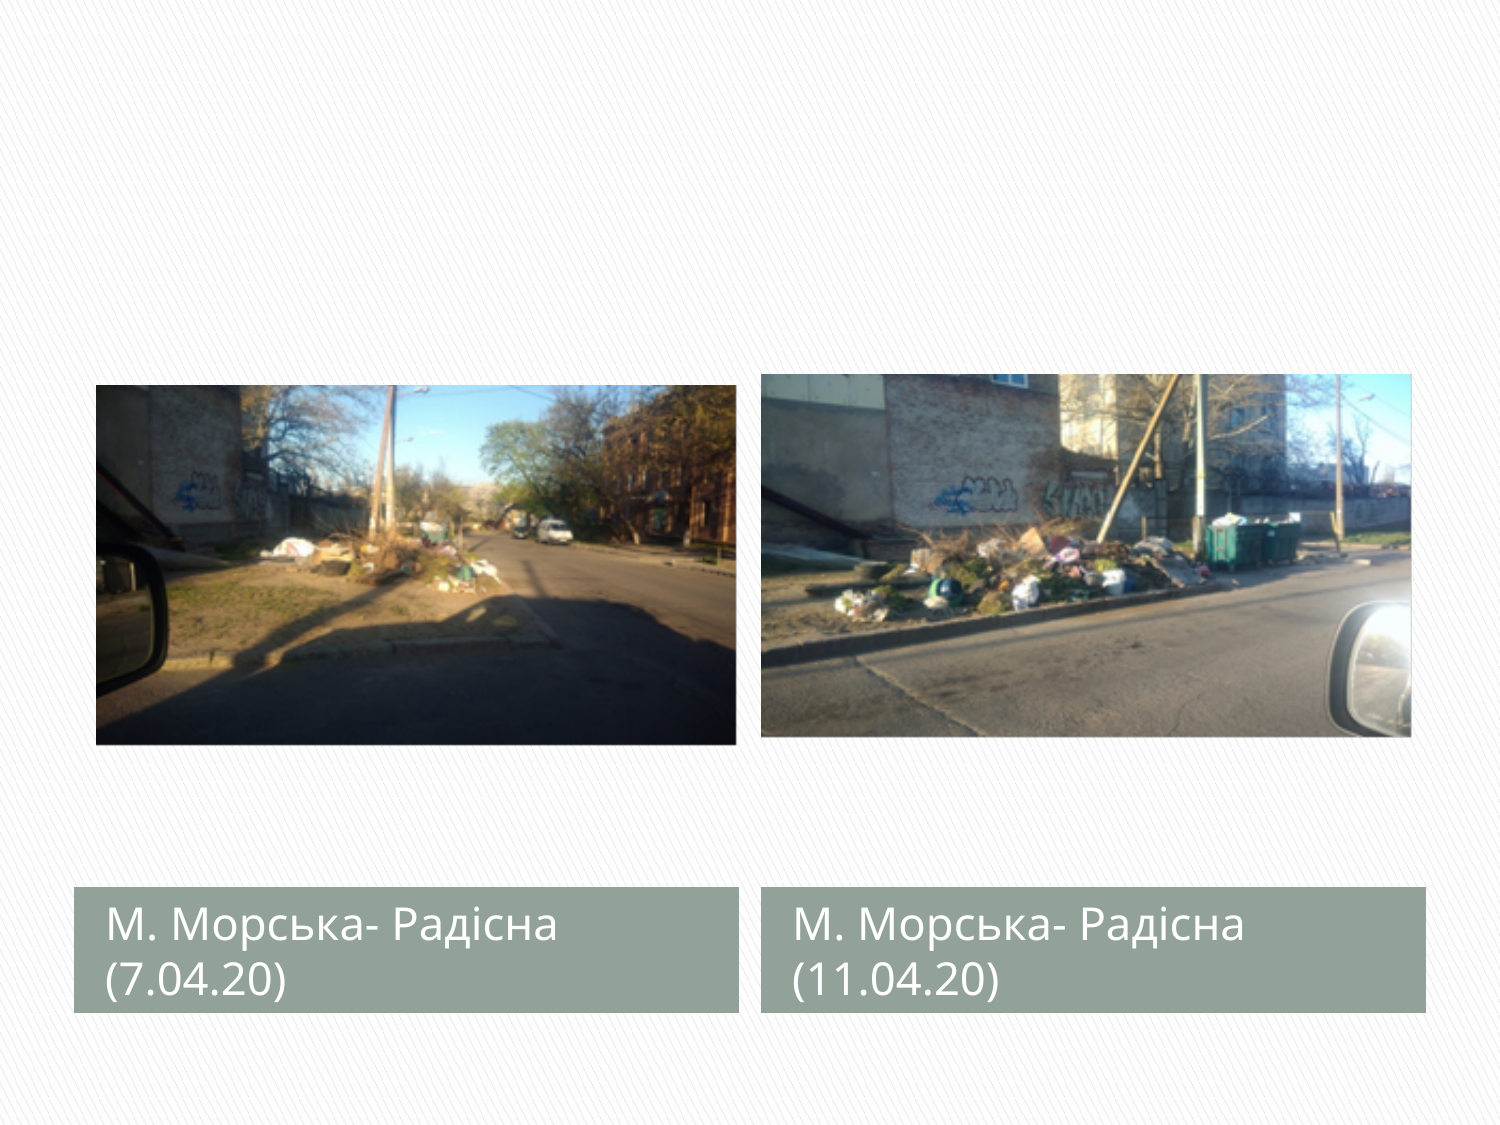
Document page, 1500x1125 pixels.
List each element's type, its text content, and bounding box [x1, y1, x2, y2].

list М. Морська- Радісна (7.04.20) [74, 887, 739, 1013]
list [96, 385, 739, 748]
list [761, 374, 1414, 740]
list М. Морська- Радісна (11.04.20) [761, 887, 1426, 1013]
